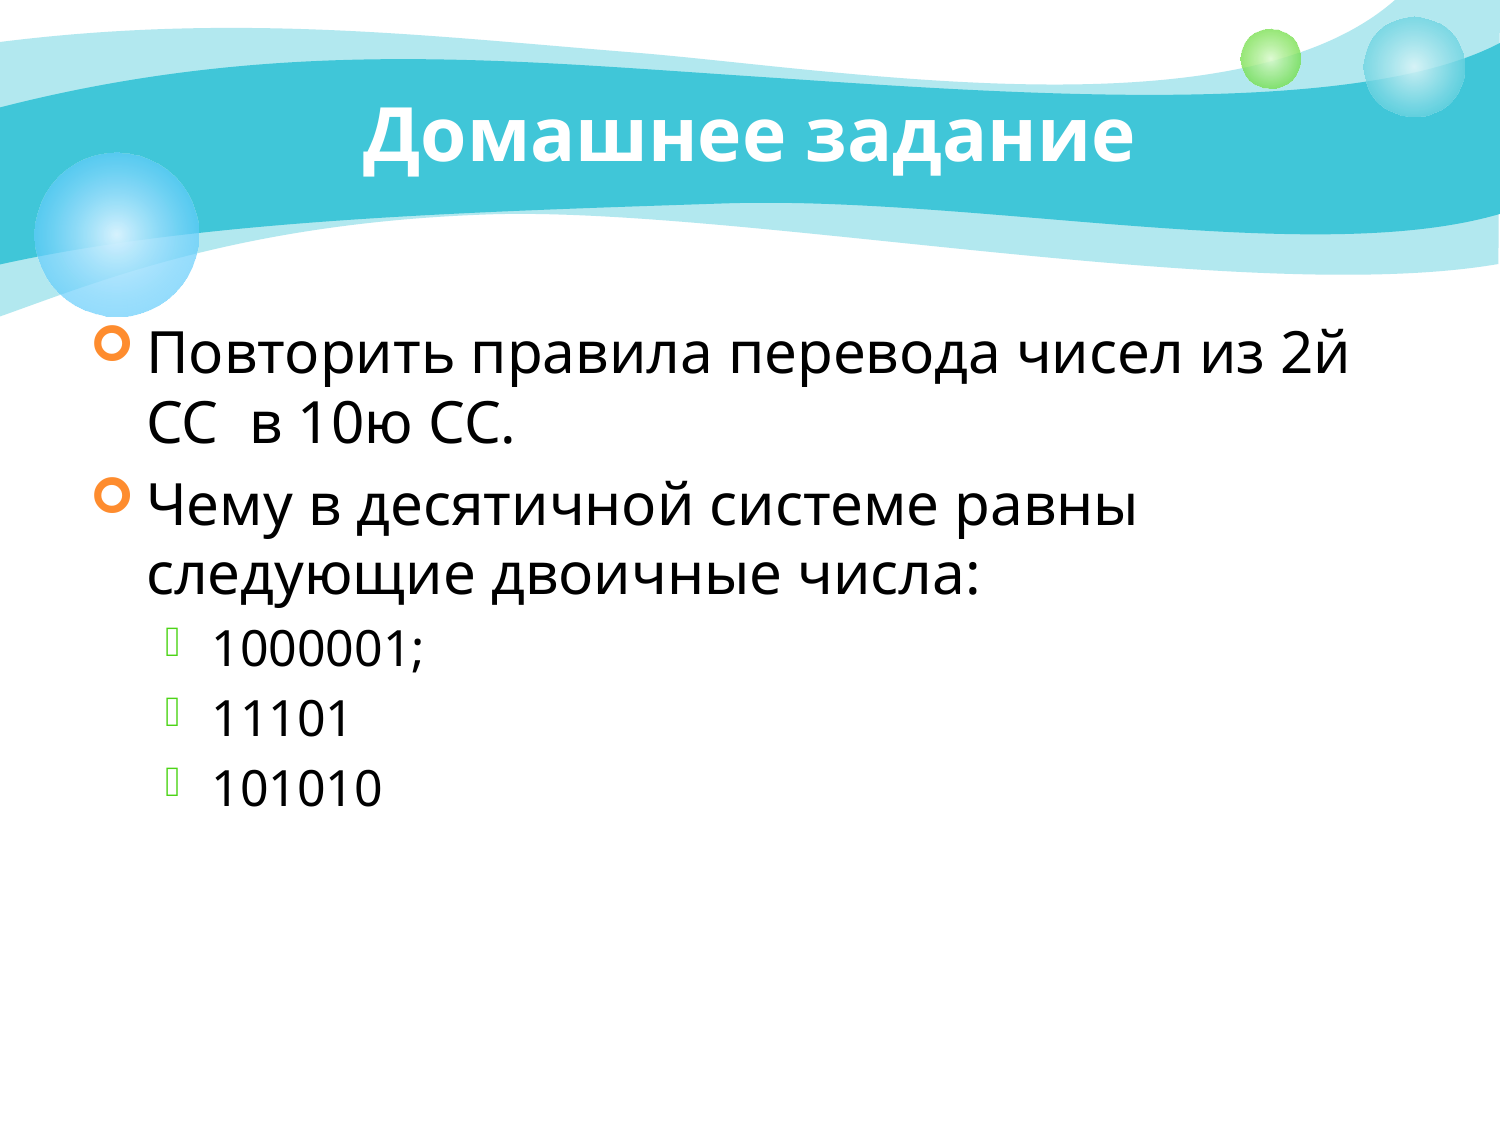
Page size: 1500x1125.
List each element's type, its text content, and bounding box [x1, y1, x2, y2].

title Домашнее задание [75, 37, 1425, 225]
list Повторить правила перевода чисел из 2й СС в 10ю СС. Чему в десятичной системе равны следующие двоичные числа: 1000001; 11101 101010 [75, 307, 1400, 1050]
